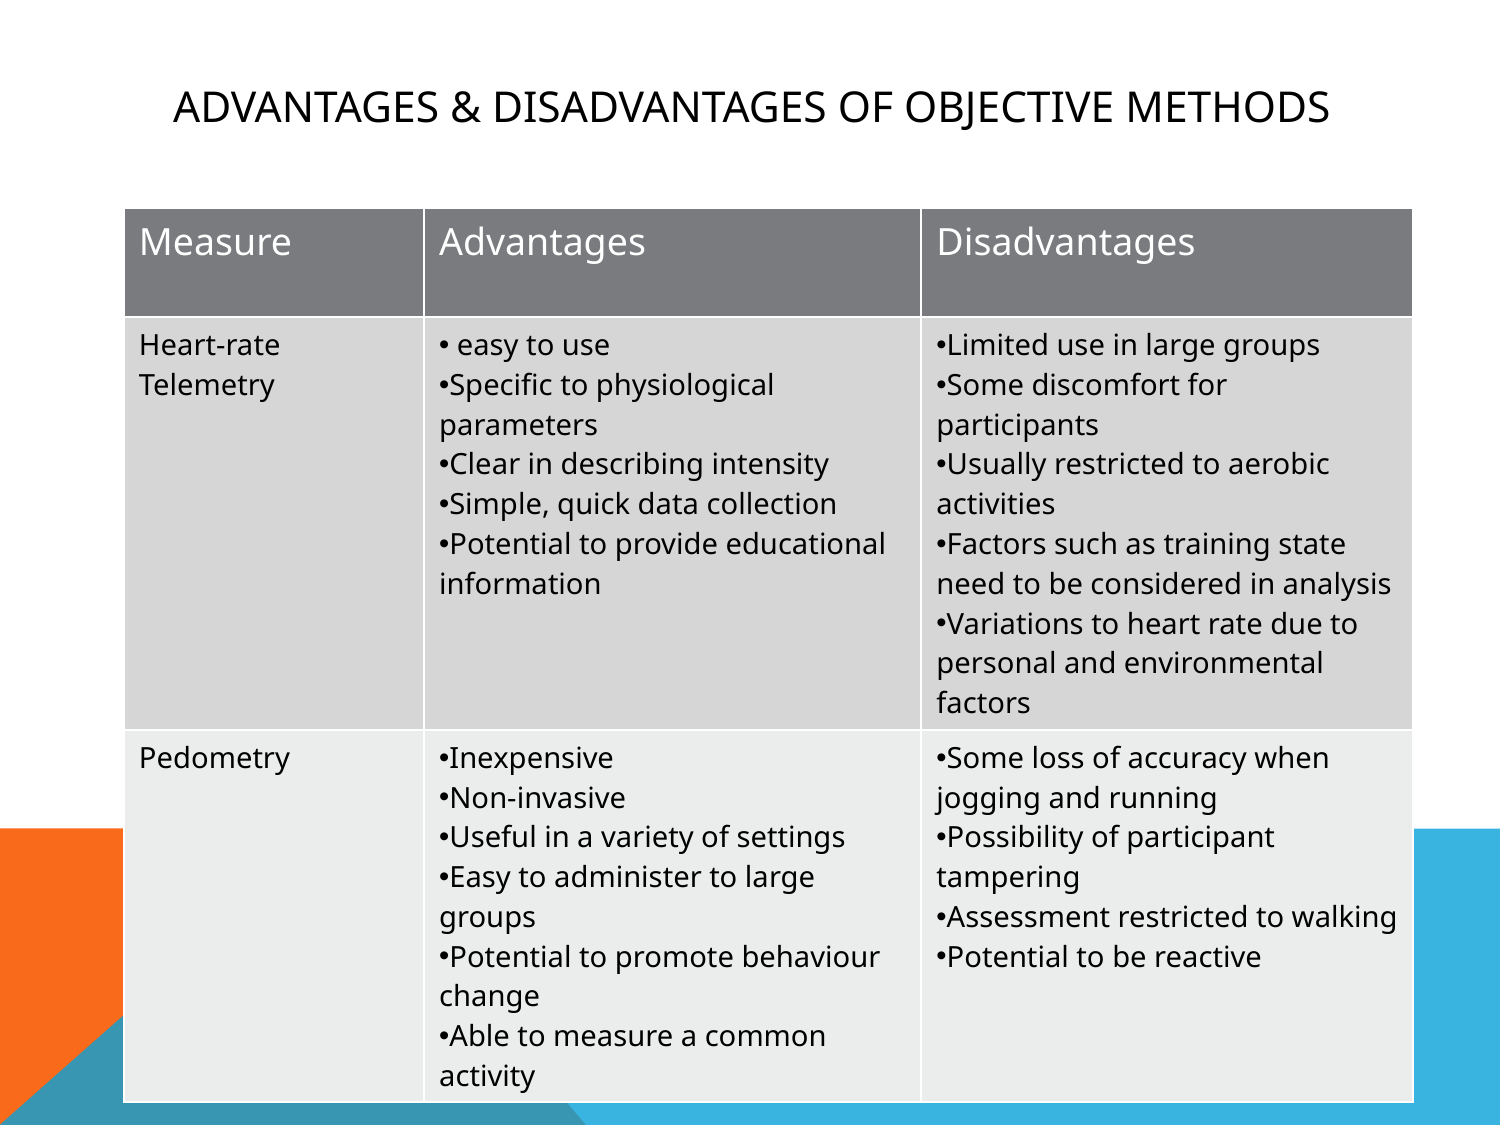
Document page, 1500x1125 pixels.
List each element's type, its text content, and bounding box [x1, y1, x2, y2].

table_cell Inexpensive Non-invasive Useful in a variety of settings Easy to administer to large groups Potential to promote behaviour change Able to measure a common activity [425, 731, 920, 1101]
table_cell Some loss of accuracy when jogging and running Possibility of participant tampering Assessment restricted to walking Potential to be reactive [922, 731, 1412, 1101]
table_header Disadvantages [922, 209, 1412, 316]
title Advantages & disadvantages of objective methods [135, 60, 1369, 150]
table_cell Limited use in large groups Some discomfort for participants Usually restricted to aerobic activities Factors such as training state need to be considered in analysis Variations to heart rate due to personal and environmental factors [922, 318, 1412, 729]
table_cell easy to use Specific to physiological parameters Clear in describing intensity Simple, quick data collection Potential to provide educational information [425, 318, 920, 729]
table_cell Pedometry [125, 731, 423, 1101]
table_header Advantages [425, 209, 920, 316]
table_cell Heart-rate Telemetry [125, 318, 423, 729]
table_header Measure [125, 209, 423, 316]
